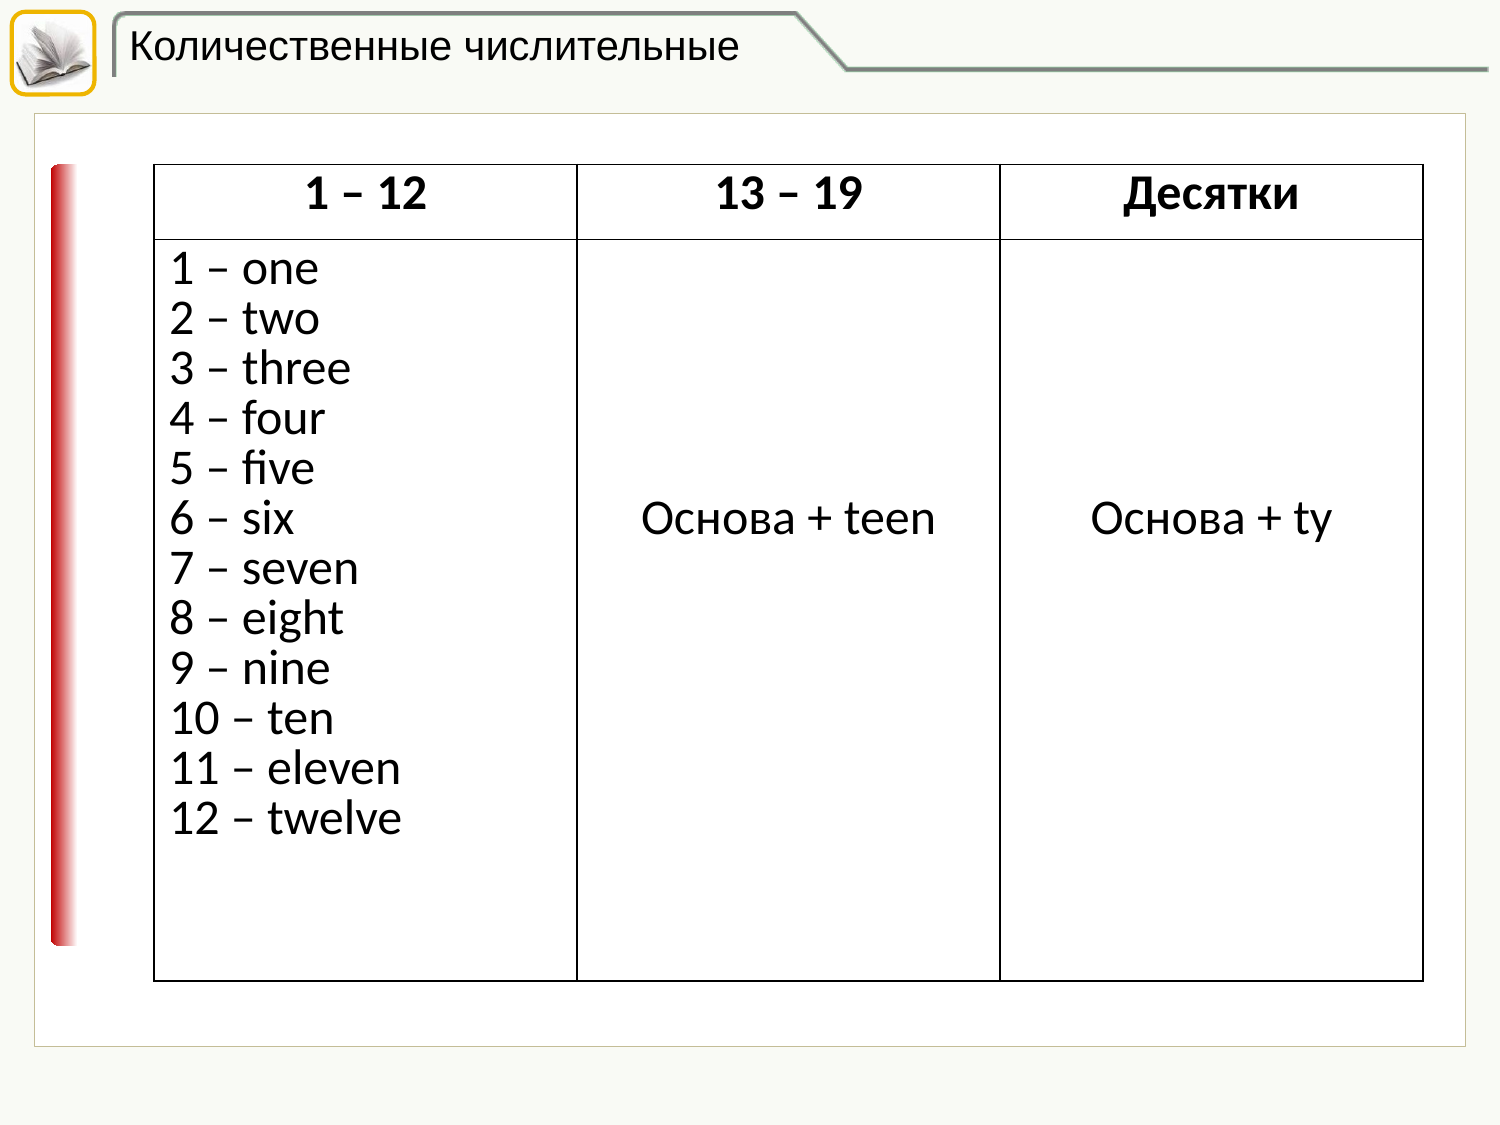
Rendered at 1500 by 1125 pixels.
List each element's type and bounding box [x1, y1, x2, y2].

text_box [34, 113, 1466, 1047]
picture [111, 11, 1489, 77]
text_box [9, 9, 97, 97]
